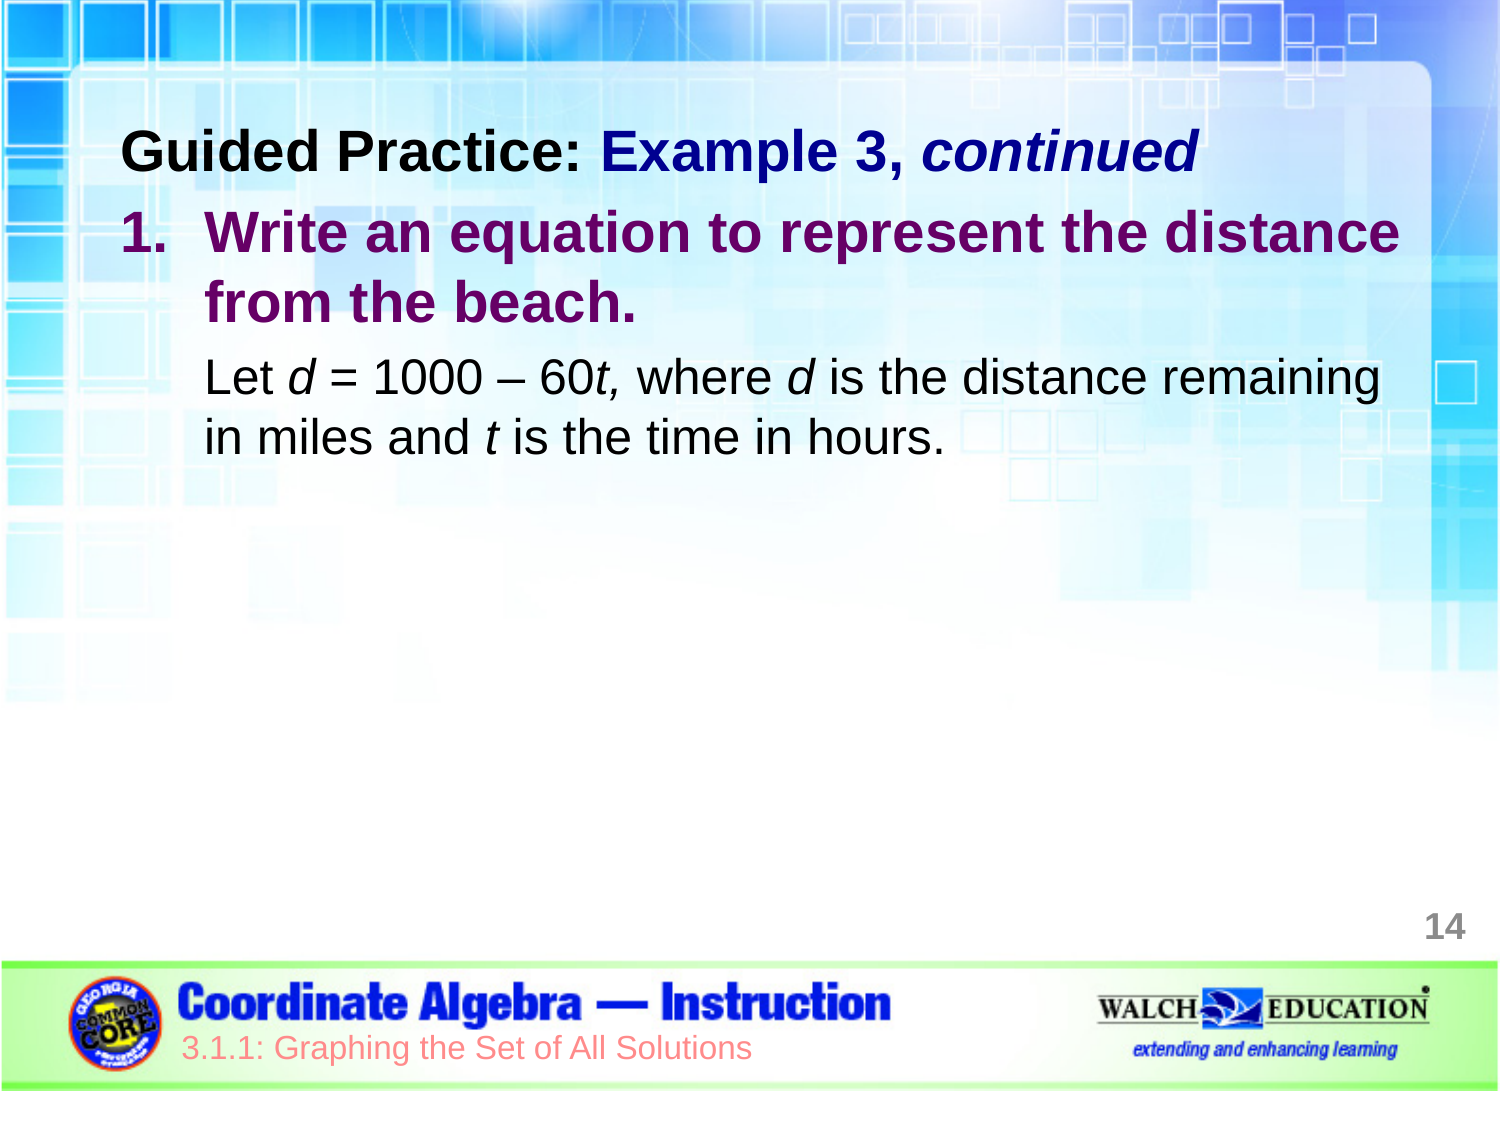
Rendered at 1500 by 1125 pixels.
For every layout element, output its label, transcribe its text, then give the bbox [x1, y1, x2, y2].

subtitle Guided Practice: Example 3, continued Write an equation to represent the distance from the beach. Let d = 1000 – 60t, where d is the distance remaining in miles and t is the time in hours. [105, 105, 1423, 925]
slide_number 14 [1361, 901, 1481, 949]
picture [1, 0, 1500, 1091]
footer 3.1.1: Graphing the Set of All Solutions [166, 1024, 1080, 1069]
